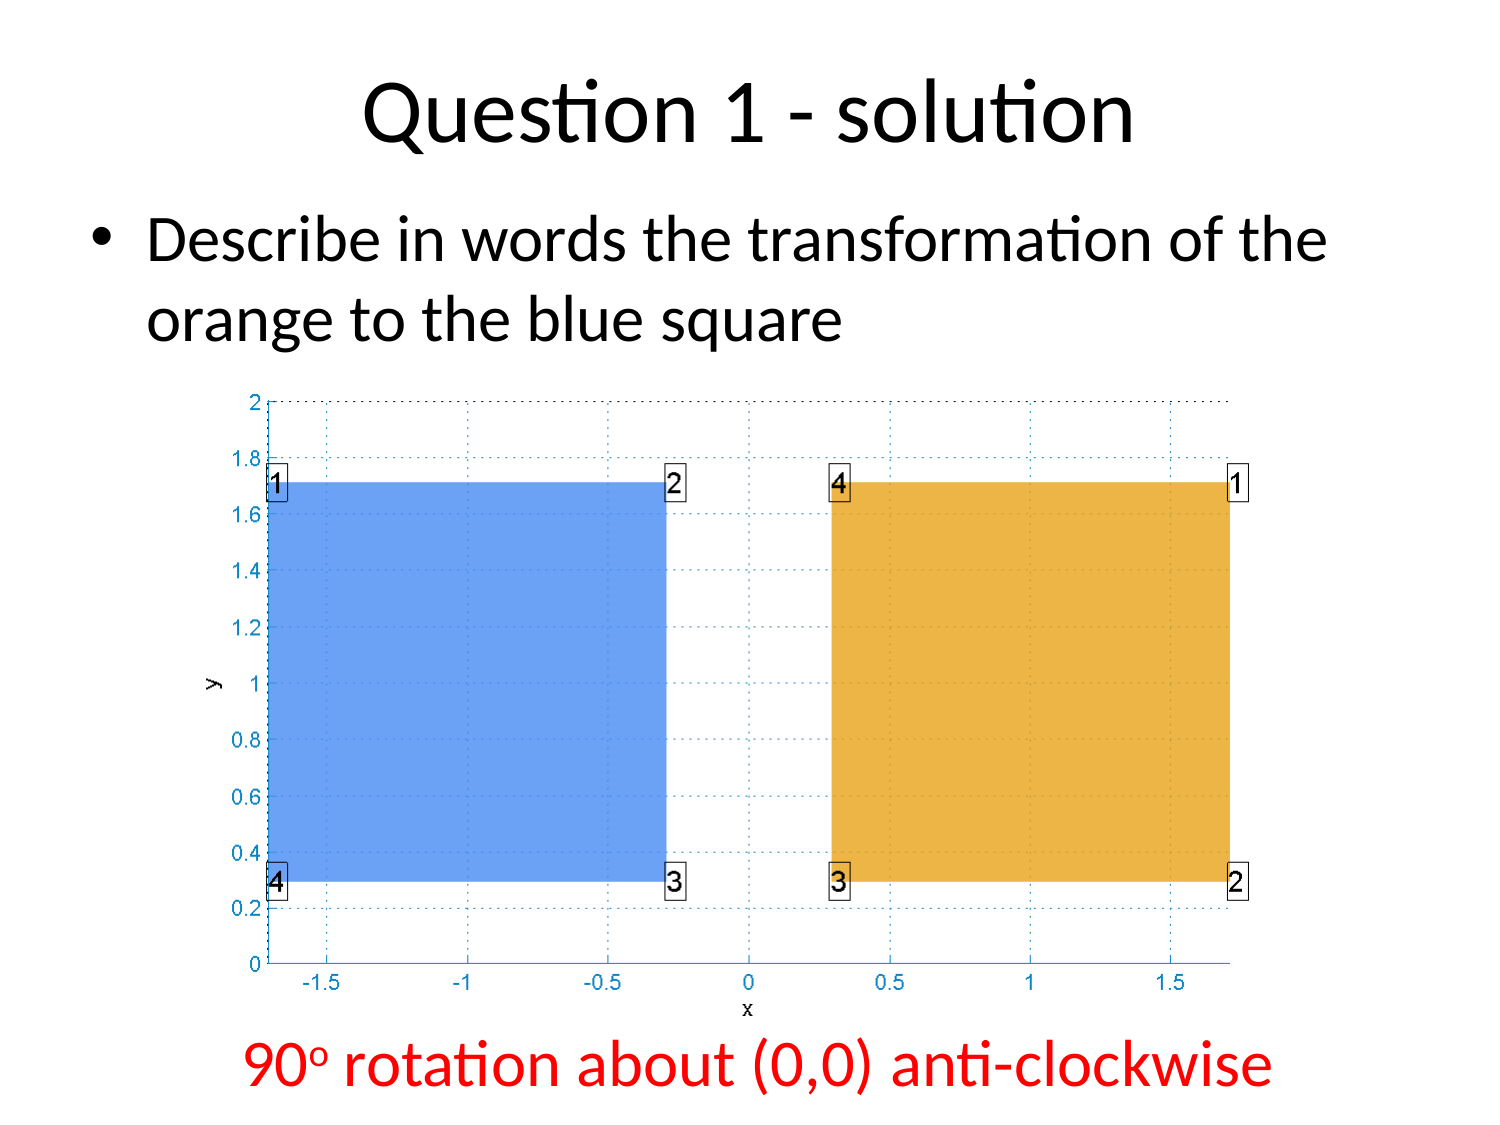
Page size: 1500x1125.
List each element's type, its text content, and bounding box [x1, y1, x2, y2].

list Describe in words the transformation of the orange to the blue square [75, 187, 1425, 930]
title Question 1 - solution [75, 24, 1425, 187]
text_box 90o rotation about (0,0) anti-clockwise [226, 1012, 1290, 1108]
picture [162, 335, 1283, 1038]
